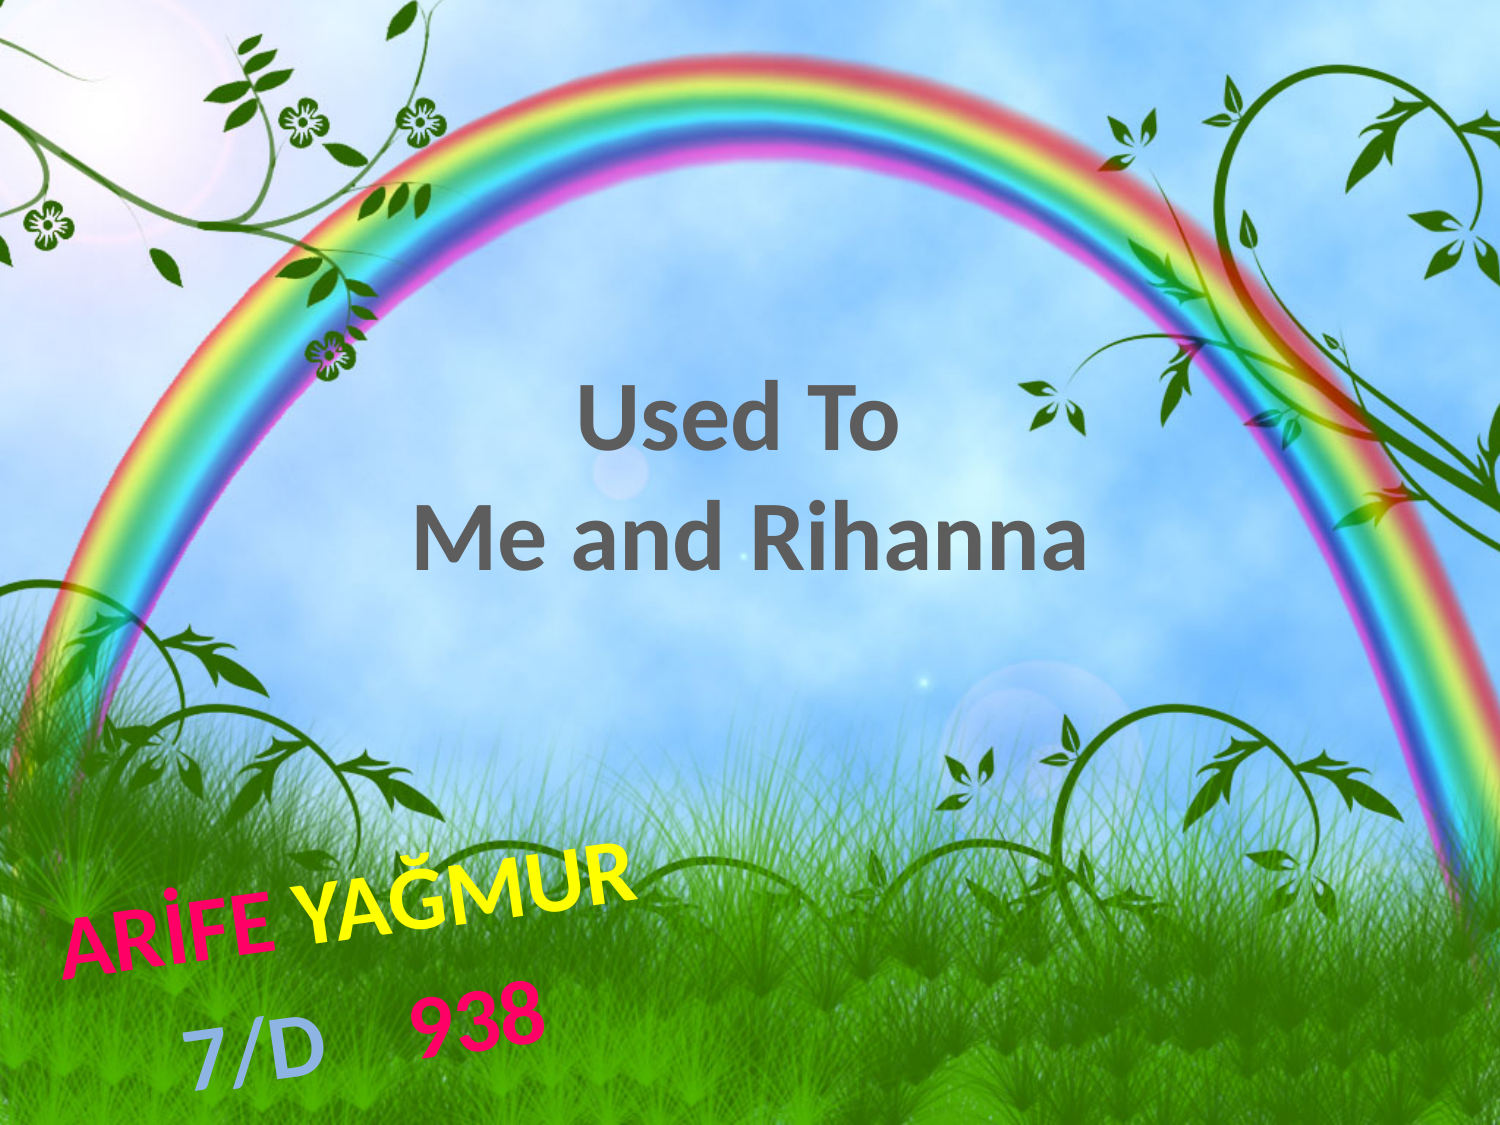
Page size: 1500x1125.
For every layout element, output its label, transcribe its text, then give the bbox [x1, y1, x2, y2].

title Used To Me and Rihanna [112, 349, 1388, 591]
subtitle Arife yağmur 7/D 938 [0, 763, 945, 1125]
picture [0, 0, 1500, 1125]
